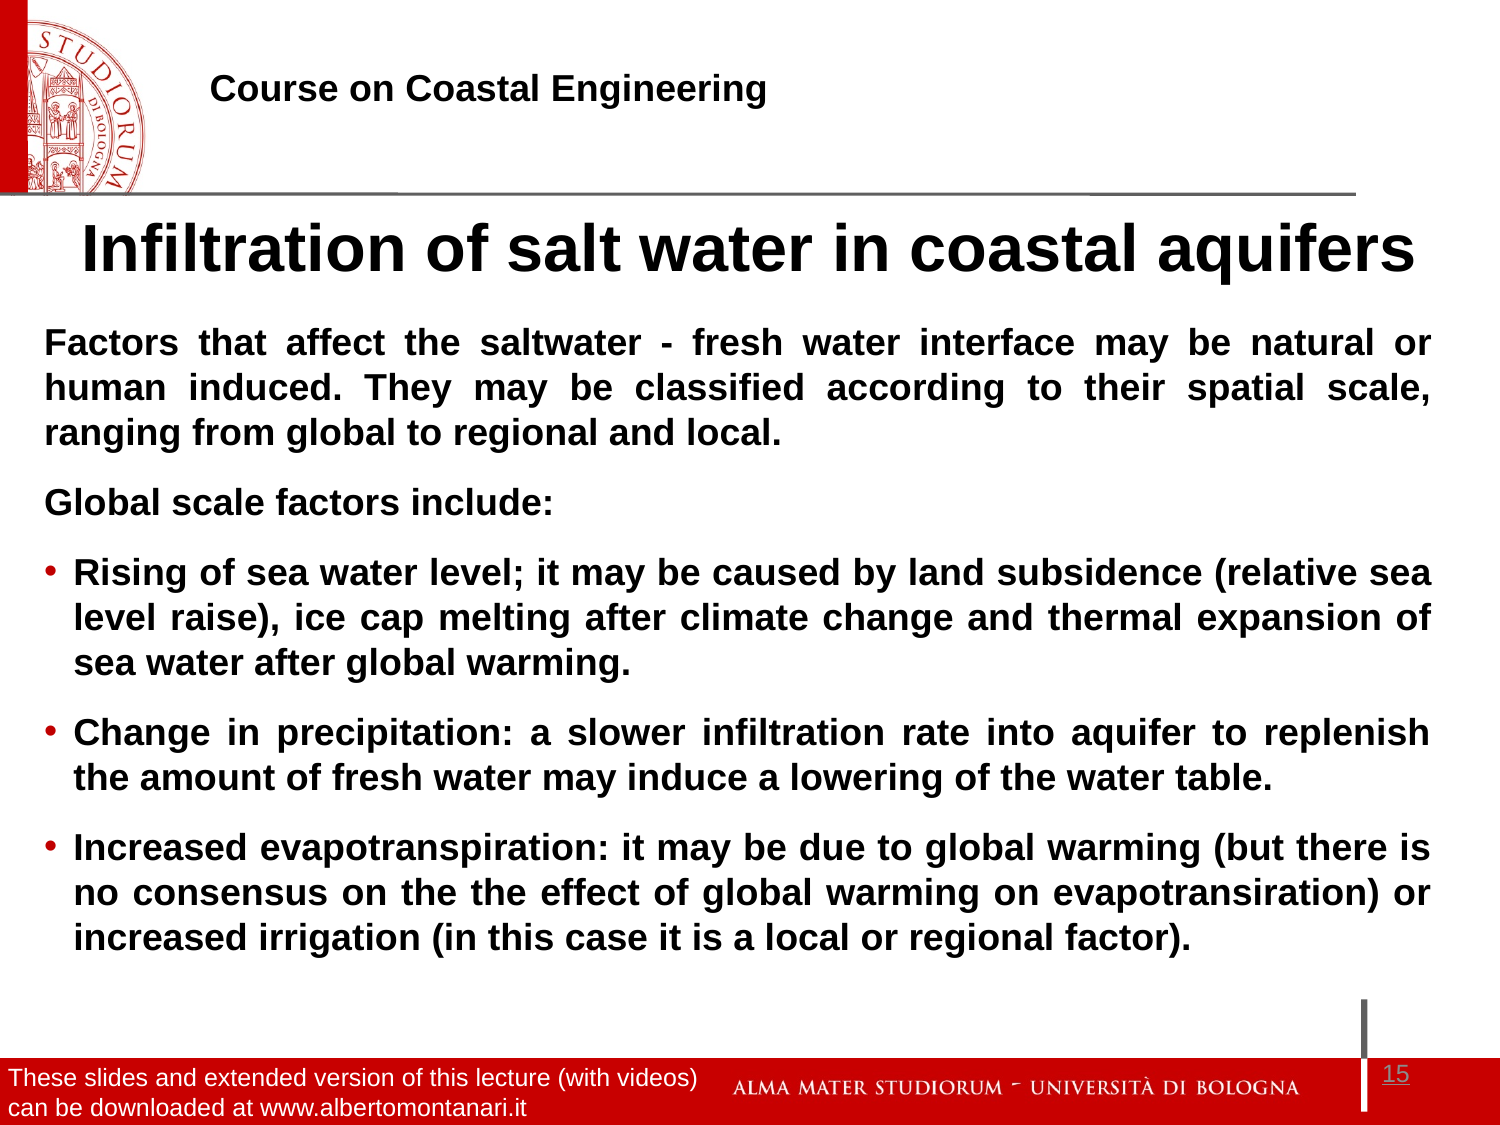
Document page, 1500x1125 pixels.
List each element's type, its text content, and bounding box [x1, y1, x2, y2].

picture [28, 16, 151, 117]
picture [0, 1058, 1500, 1125]
text_box Factors that affect the saltwater - fresh water interface may be natural or human induced. They may be classified according to their spatial scale, ranging from global to regional and local. Global scale factors include: Rising of sea water level; it may be caused by land subsidence (relative sea level raise), ice cap melting after climate change and thermal expansion of sea water after global warming. Change in precipitation: a slower infiltration rate into aquifer to replenish the amount of fresh water may induce a lowering of the water table. Increased evapotranspiration: it may be due to global warming (but there is no consensus on the the effect of global warming on evapotransiration) or increased irrigation (in this case it is a local or regional factor). [29, 310, 1447, 966]
text_box Infiltration of salt water in coastal aquifers [11, 117, 1489, 292]
slide_number 15 [1074, 1042, 1425, 1103]
